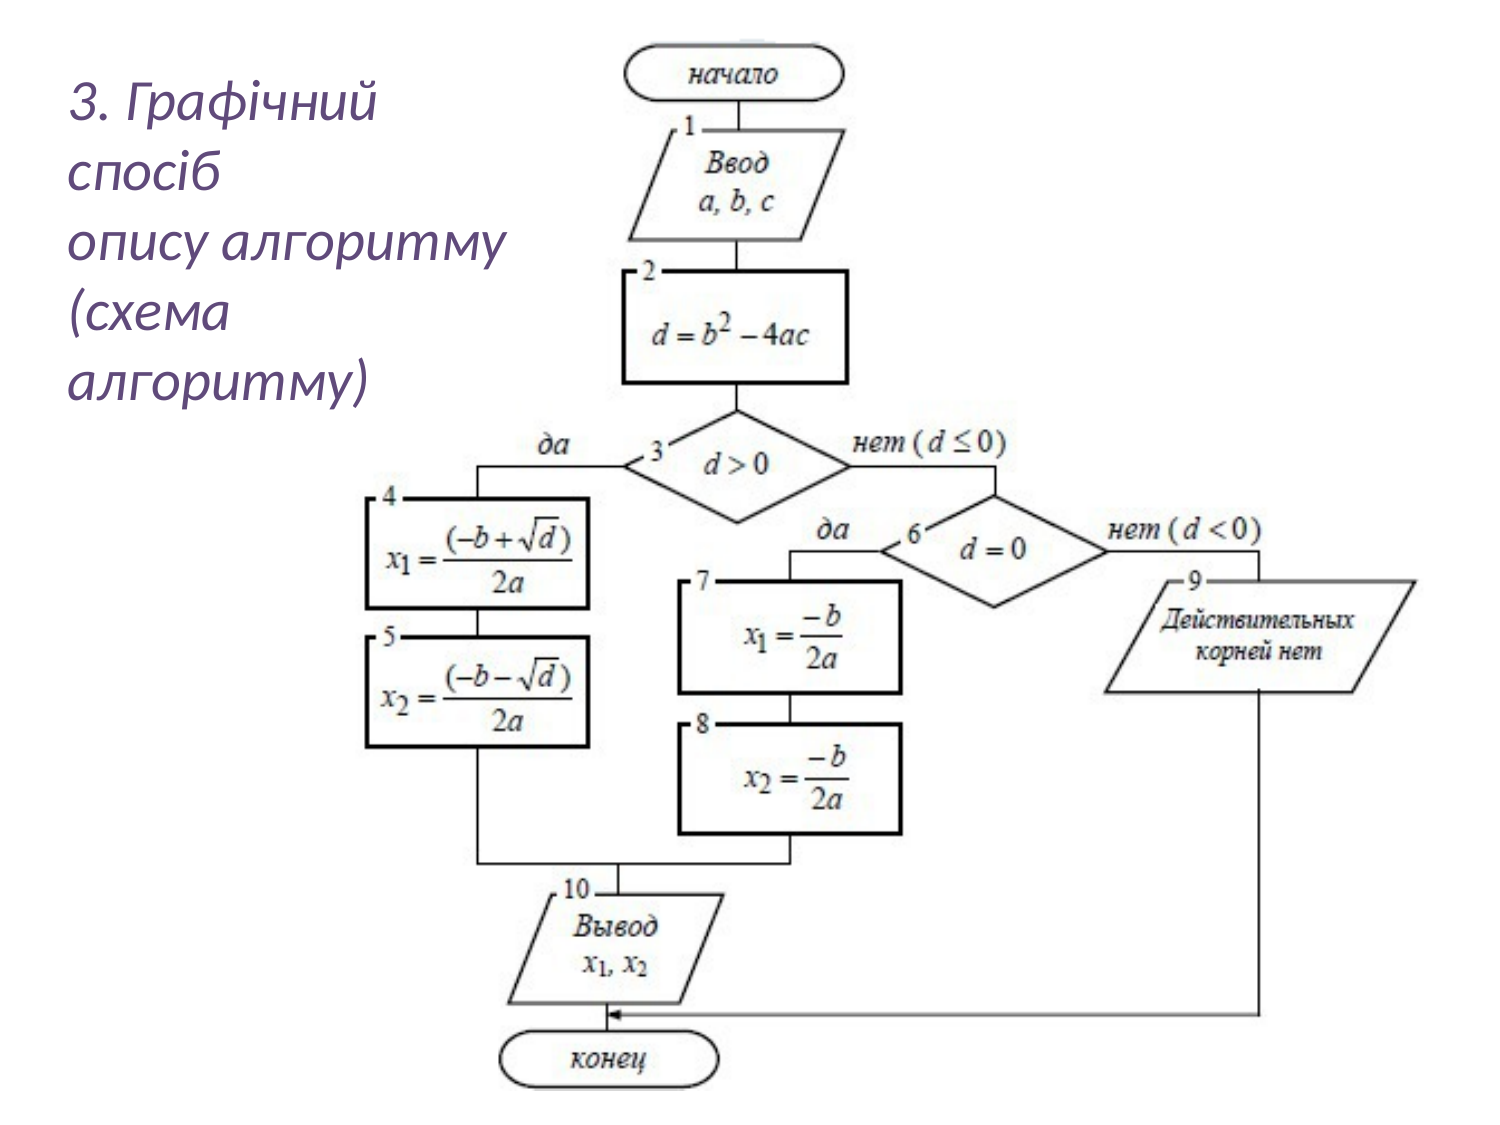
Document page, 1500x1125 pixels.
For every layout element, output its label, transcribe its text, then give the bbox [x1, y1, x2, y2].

picture [352, 33, 1428, 1092]
text_box 3. Графічний спосіб опису алгоритму (схема алгоритму) [53, 54, 347, 420]
